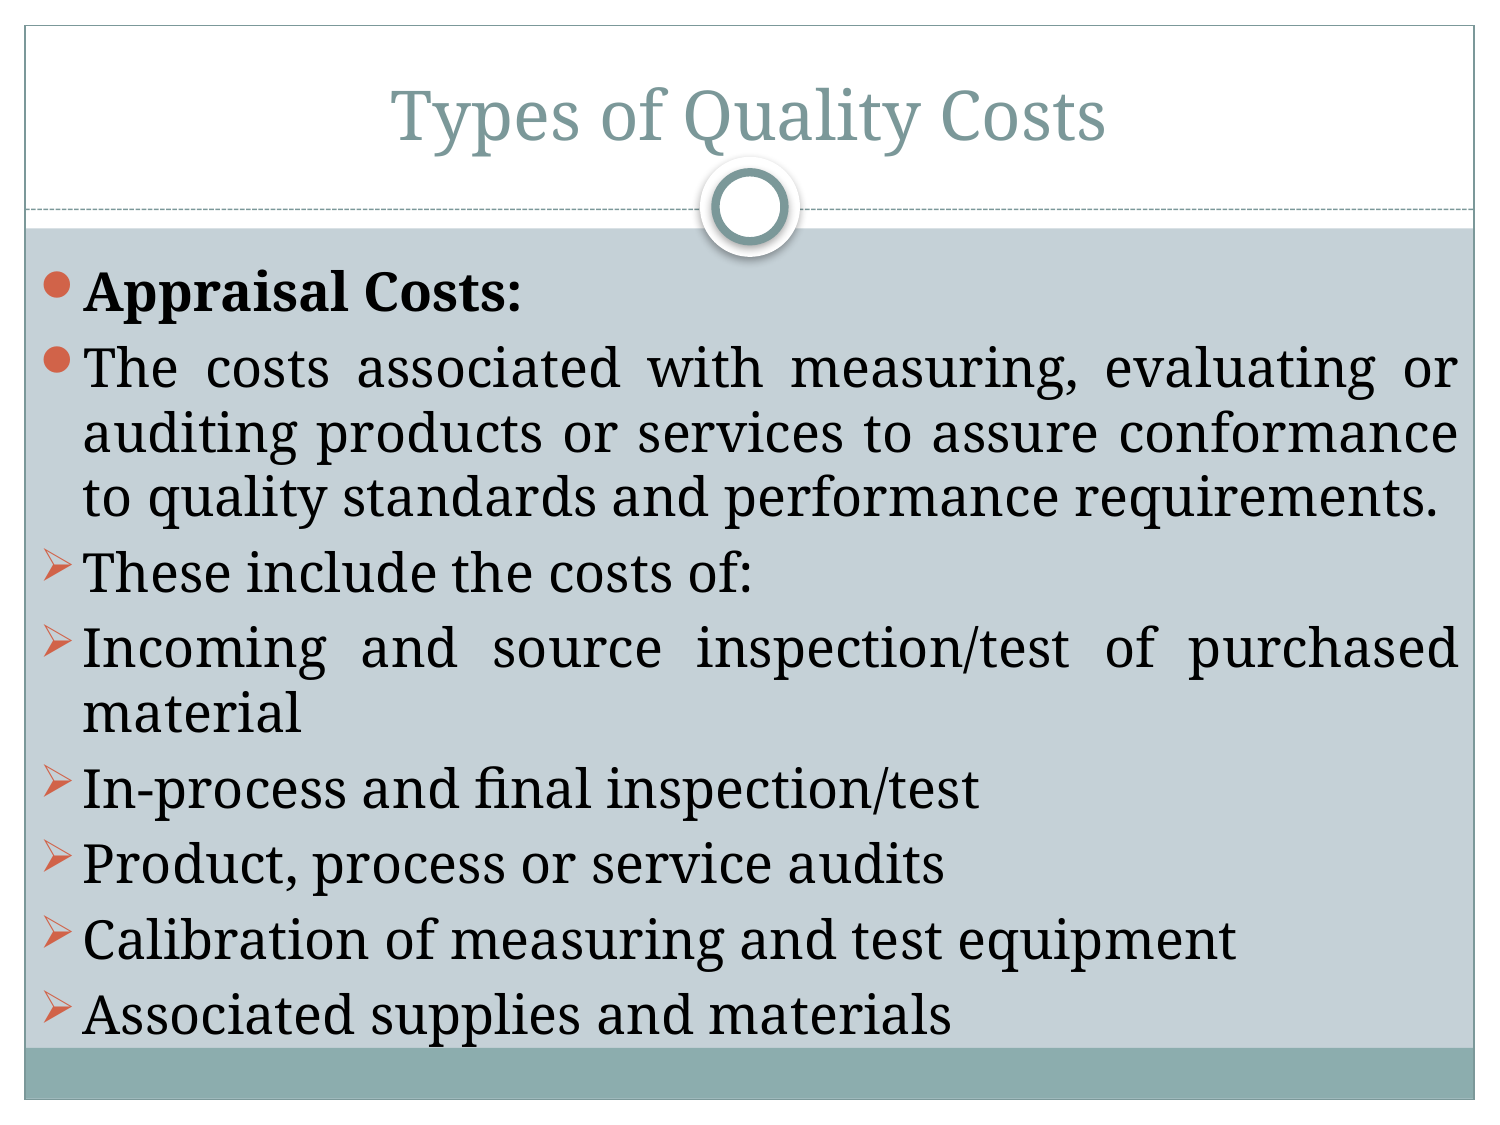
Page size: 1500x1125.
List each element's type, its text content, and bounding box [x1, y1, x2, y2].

list Appraisal Costs: The costs associated with measuring, evaluating or auditing products or services to assure conformance to quality standards and performance requirements. These include the costs of: Incoming and source inspection/test of purchased material In-process and final inspection/test Product, process or service audits Calibration of measuring and test equipment Associated supplies and materials [24, 250, 1475, 1063]
title Types of Quality Costs [49, 37, 1450, 162]
